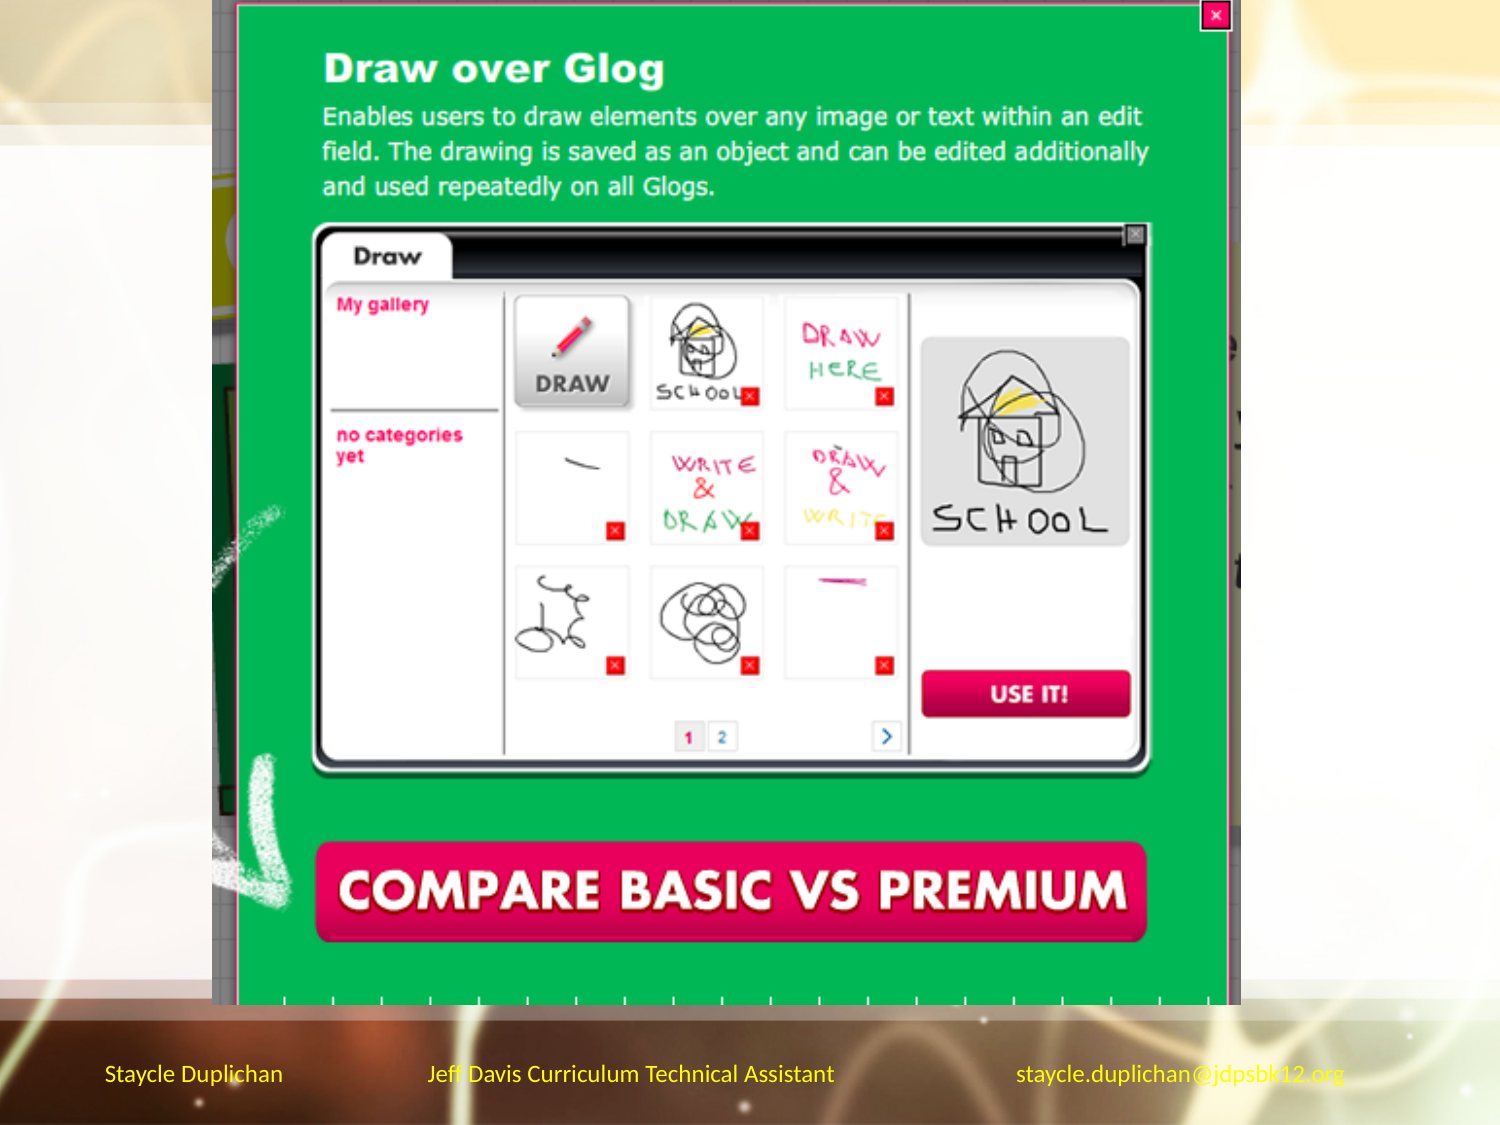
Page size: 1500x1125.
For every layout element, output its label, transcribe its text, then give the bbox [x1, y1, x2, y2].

picture [0, 0, 1500, 1125]
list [212, 0, 1241, 1006]
footer Staycle Duplichan Jeff Davis Curriculum Technical Assistant staycle.duplichan@jdpsbk12.org [0, 1042, 1450, 1103]
